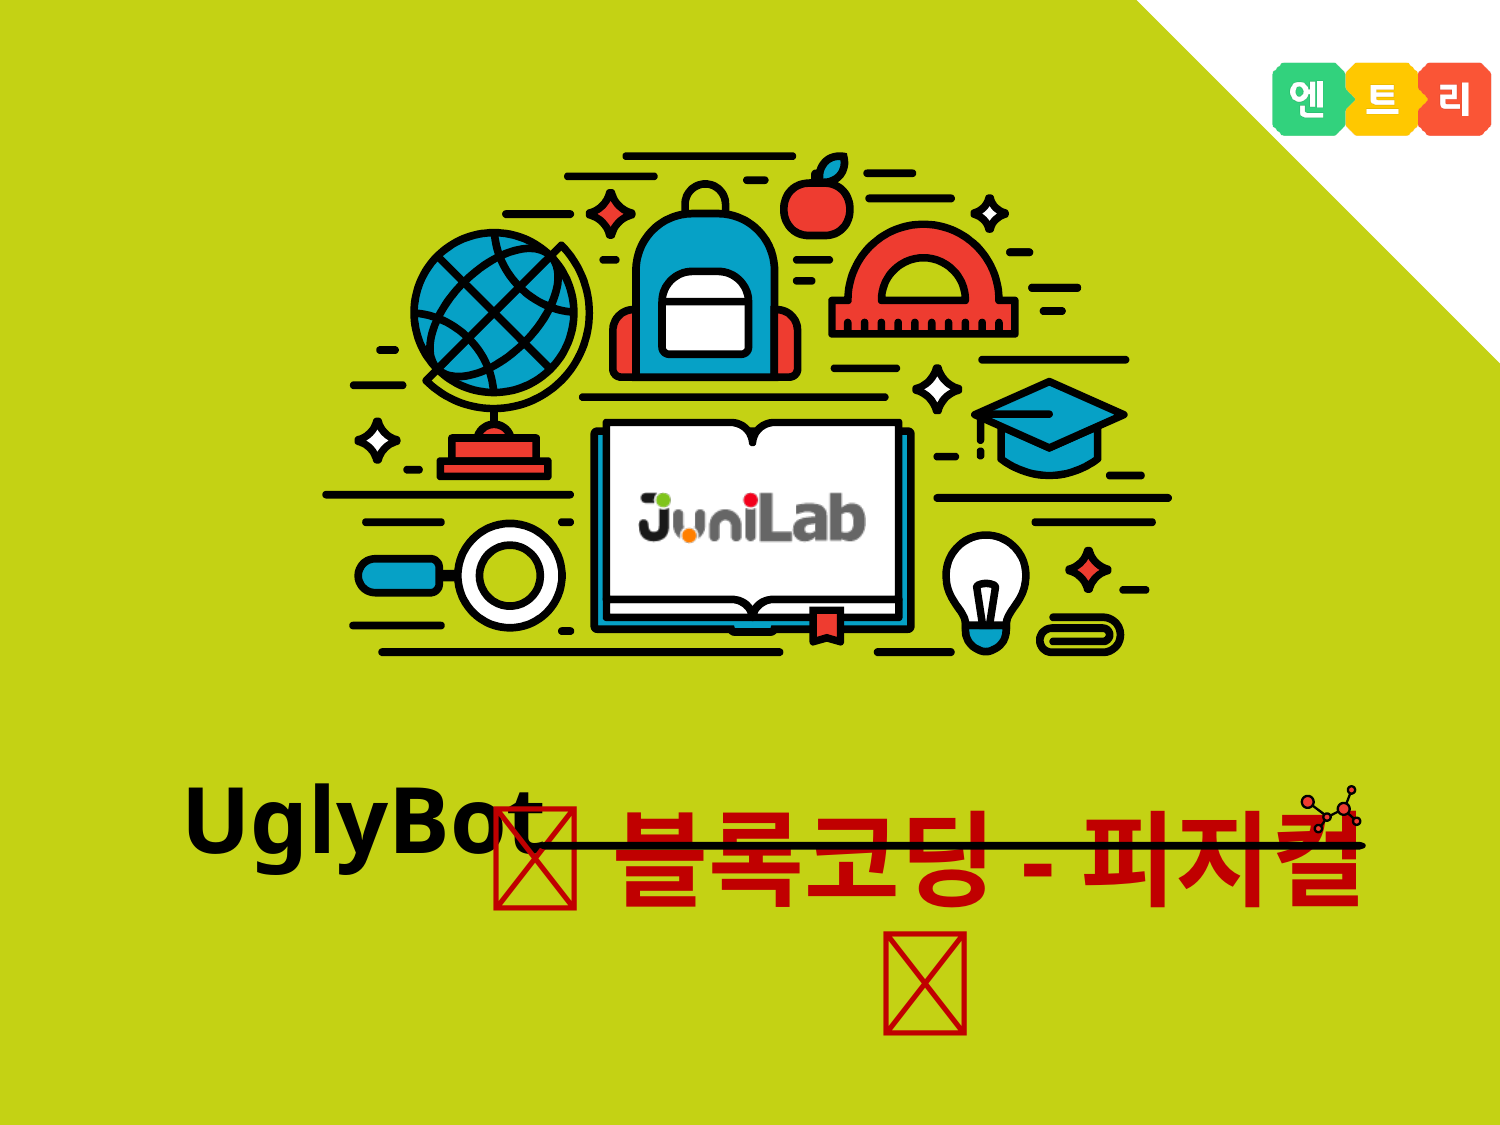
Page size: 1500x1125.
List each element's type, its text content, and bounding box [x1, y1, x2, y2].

picture [1265, 46, 1500, 149]
text_box [538, 841, 1366, 850]
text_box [1300, 784, 1362, 834]
text_box [1289, 155, 1500, 366]
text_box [322, 152, 1173, 657]
text_box [0, 0, 1500, 1125]
text_box [1134, 0, 1500, 127]
text_box UglyBot [76, 761, 652, 872]
text_box 블록코딩-피지컬 [443, 864, 1409, 975]
